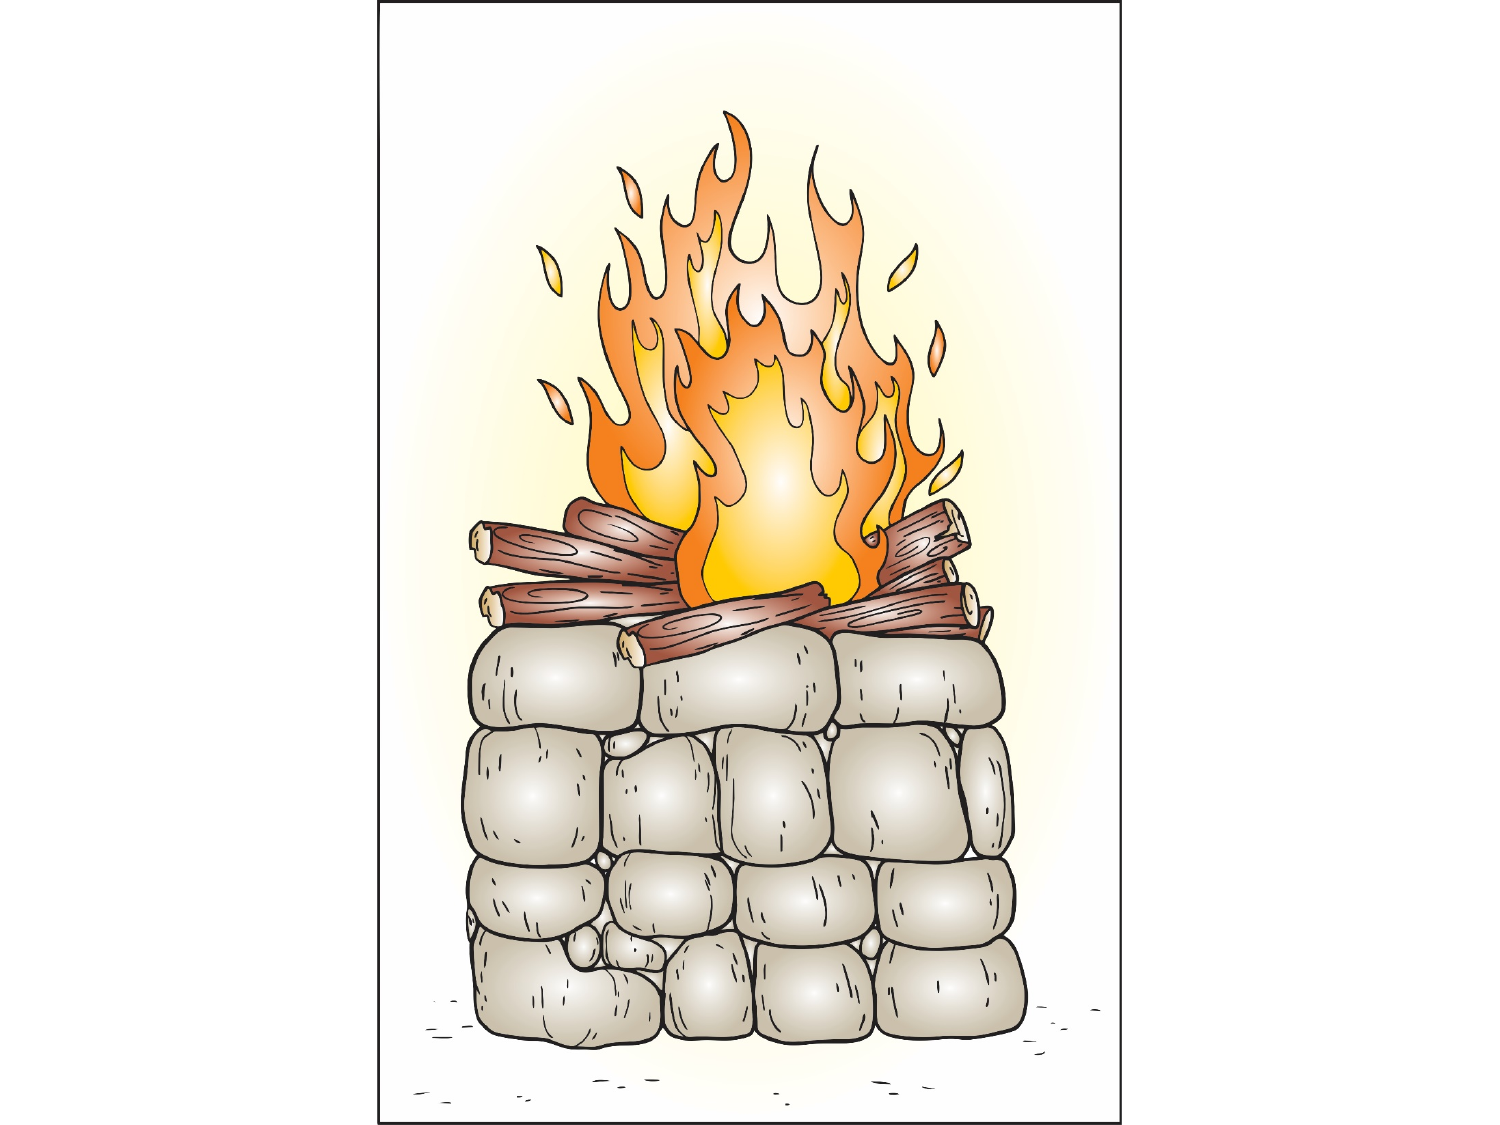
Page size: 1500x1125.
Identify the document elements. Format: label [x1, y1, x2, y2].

picture [377, 0, 1122, 1125]
